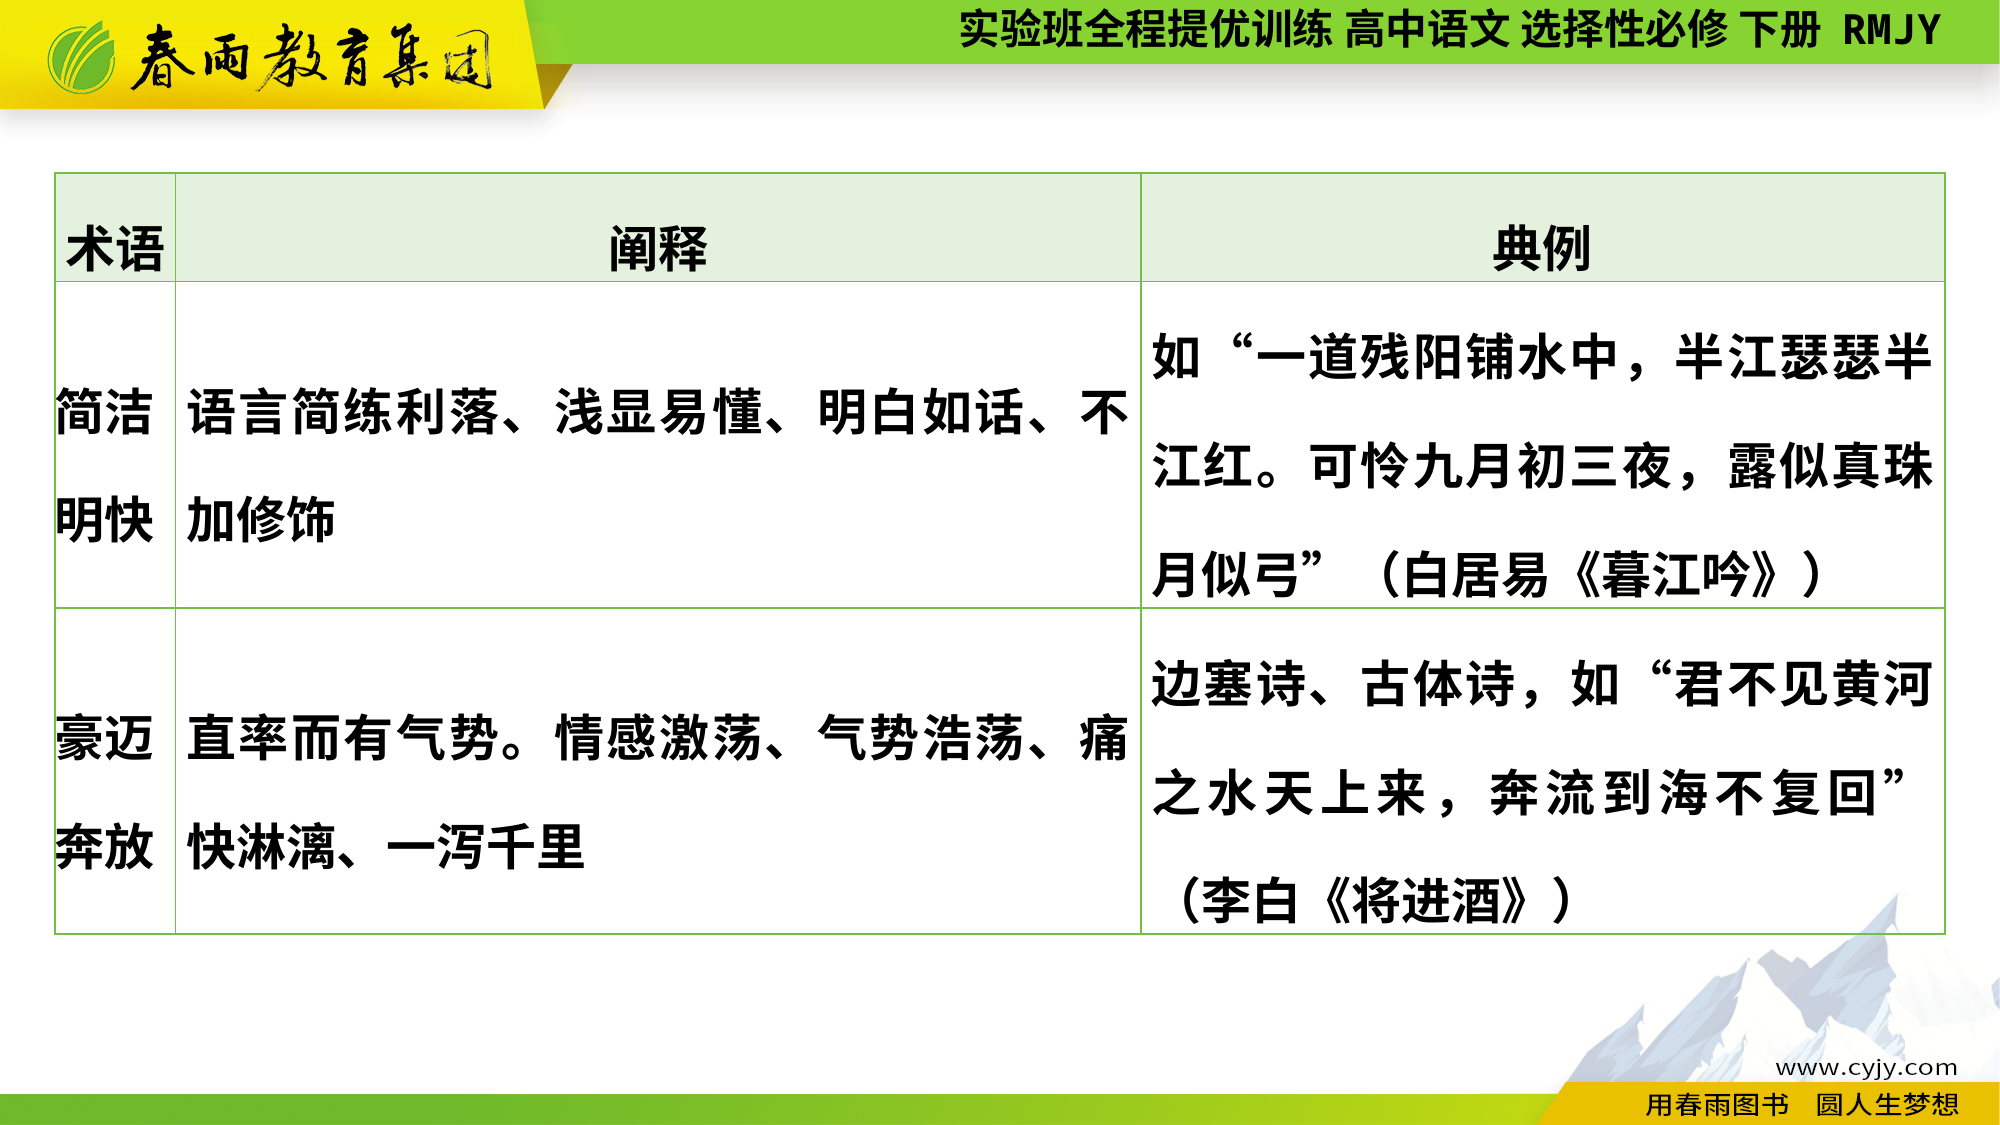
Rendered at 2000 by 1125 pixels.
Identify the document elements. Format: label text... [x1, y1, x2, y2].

table_cell 语言简练利落、浅显易懂、明白如话、不加修饰 [176, 282, 1140, 607]
table_header 典例 [1142, 174, 1944, 281]
table_header 术语 [56, 174, 175, 281]
picture [0, 0, 2000, 1125]
table_cell 如“一道残阳铺水中，半江瑟瑟半江红。可怜九月初三夜，露似真珠月似弓”（白居易《暮江吟》） [1142, 282, 1944, 607]
table_header 阐释 [176, 174, 1140, 281]
table_cell 豪迈 奔放 [56, 609, 175, 933]
table_cell 直率而有气势。情感激荡、气势浩荡、痛快淋漓、一泻千里 [176, 609, 1140, 933]
table_cell 边塞诗、古体诗，如“君不见黄河之水天上来，奔流到海不复回”（李白《将进酒》） [1142, 609, 1944, 933]
table_cell 简洁 明快 [56, 282, 175, 607]
